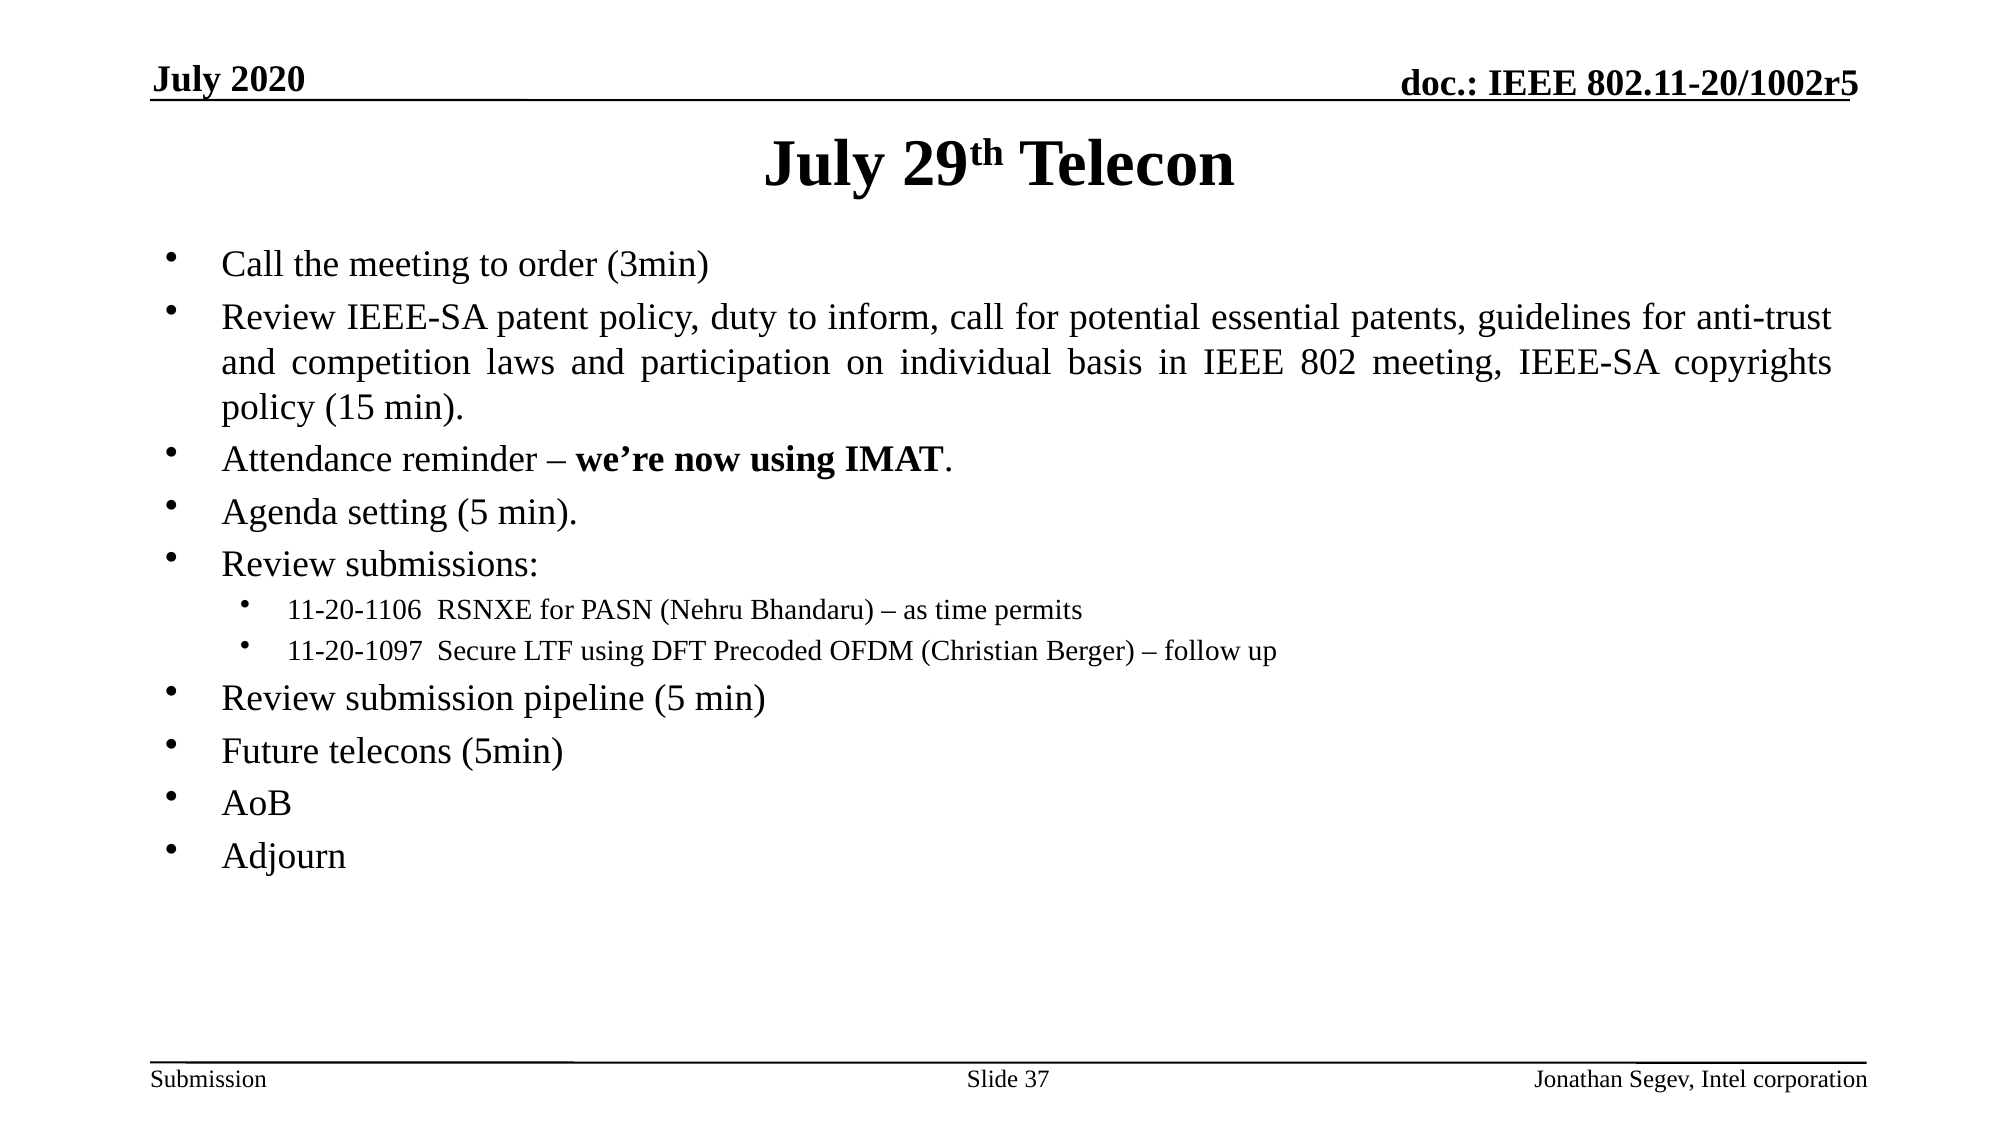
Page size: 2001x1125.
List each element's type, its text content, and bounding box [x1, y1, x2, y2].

list Call the meeting to order (3min) Review IEEE-SA patent policy, duty to inform, call for potential essential patents, guidelines for anti-trust and competition laws and participation on individual basis in IEEE 802 meeting, IEEE-SA copyrights policy (15 min). Attendance reminder – we’re now using IMAT. Agenda setting (5 min). Review submissions: 11-20-1106 RSNXE for PASN (Nehru Bhandaru) – as time permits 11-20-1097 Secure LTF using DFT Precoded OFDM (Christian Berger) – follow up Review submission pipeline (5 min) Future telecons (5min) AoB Adjourn [149, 231, 1850, 1000]
slide_number Slide 37 [950, 1061, 1067, 1123]
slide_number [152, 54, 563, 100]
title July 29th Telecon [149, 112, 1850, 205]
footer Jonathan Segev, Intel corporation [1171, 1061, 1869, 1093]
